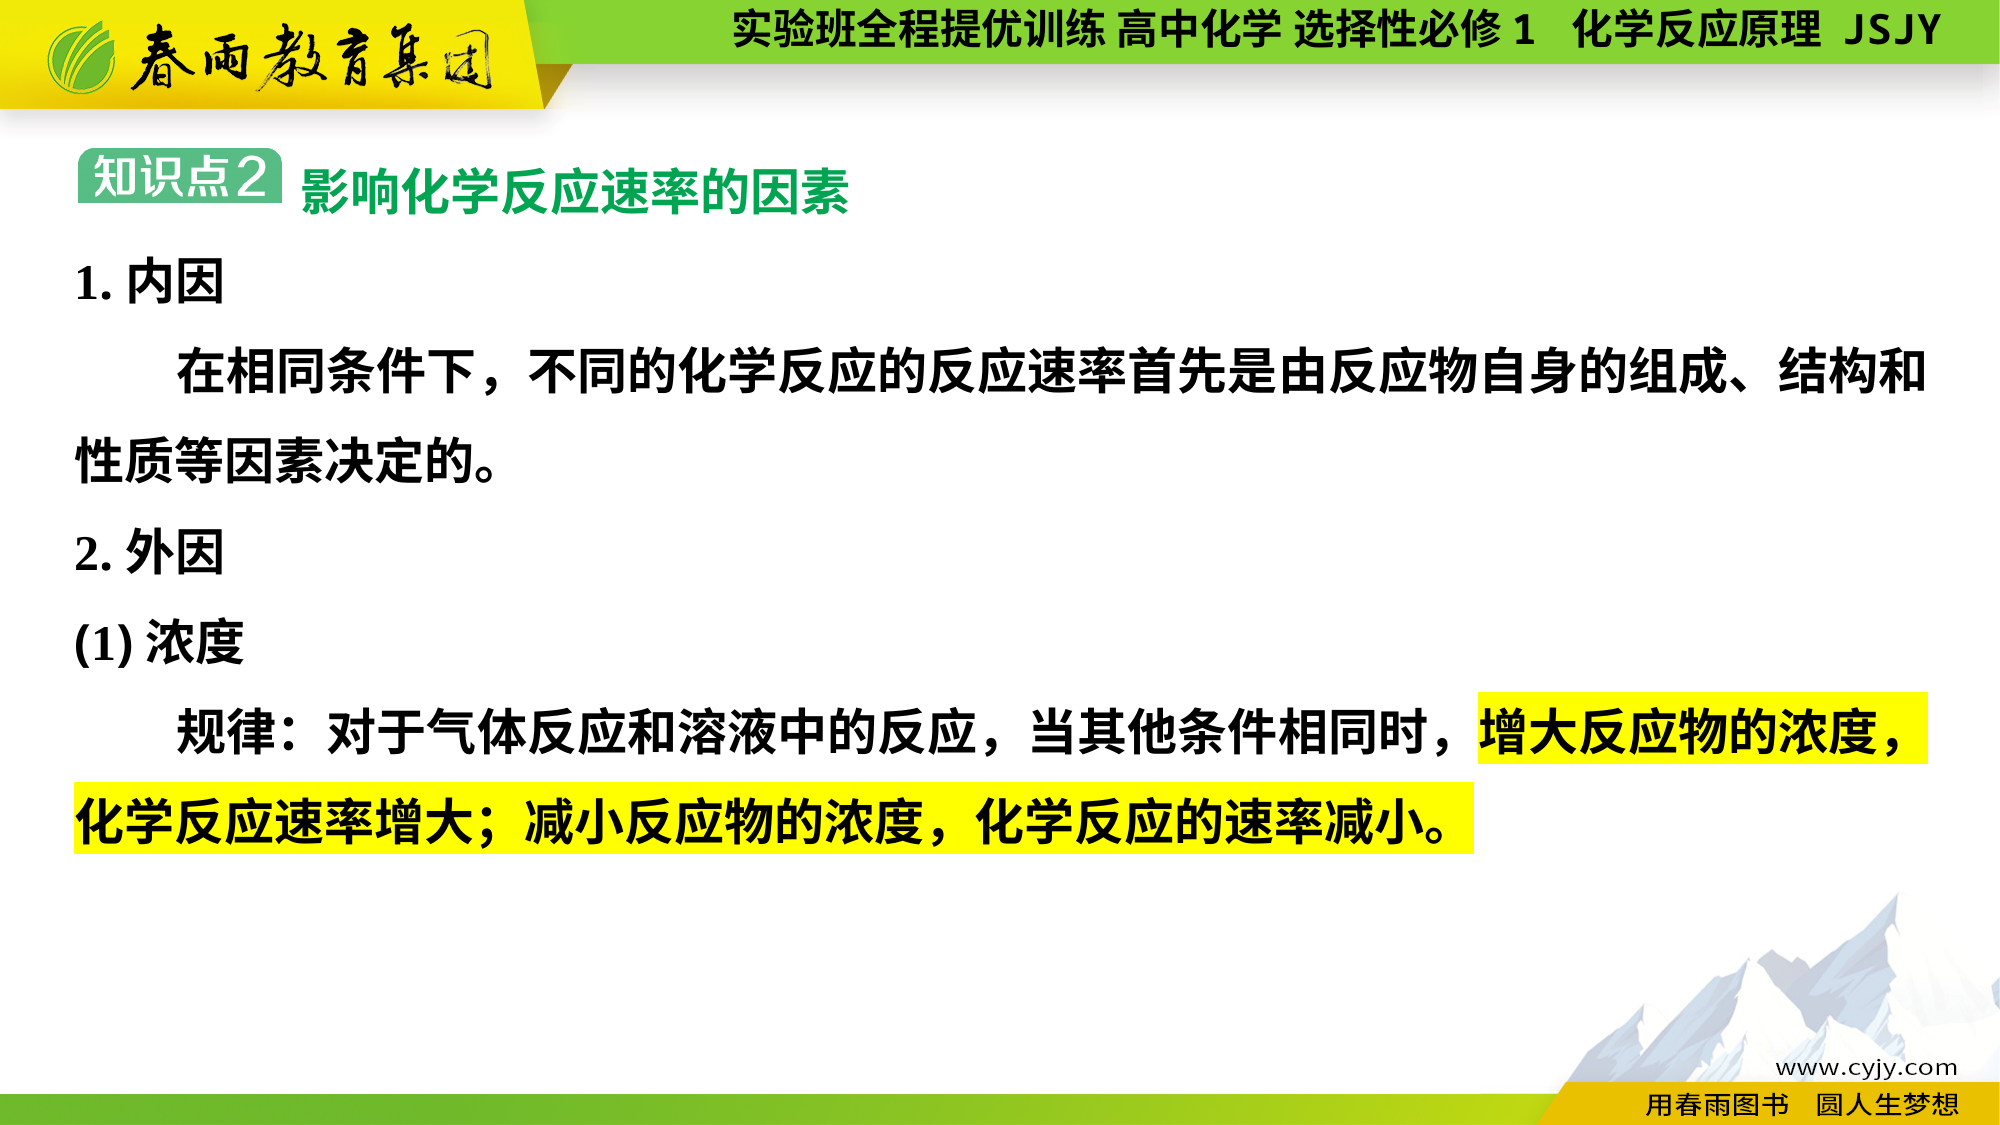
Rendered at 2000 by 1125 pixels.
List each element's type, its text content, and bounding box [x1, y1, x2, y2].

list 影响化学反应速率的因素 1.内因 在相同条件下，不同的化学反应的反应速率首先是由反应物自身的组成、结构和性质等因素决定的。 2.外因 (1)浓度 规律：对于气体反应和溶液中的反应，当其他条件相同时，增大反应物的浓度，化学反应速率增大；减小反应物的浓度，化学反应的速率减小。 [59, 122, 1944, 865]
picture [0, 0, 2000, 1125]
